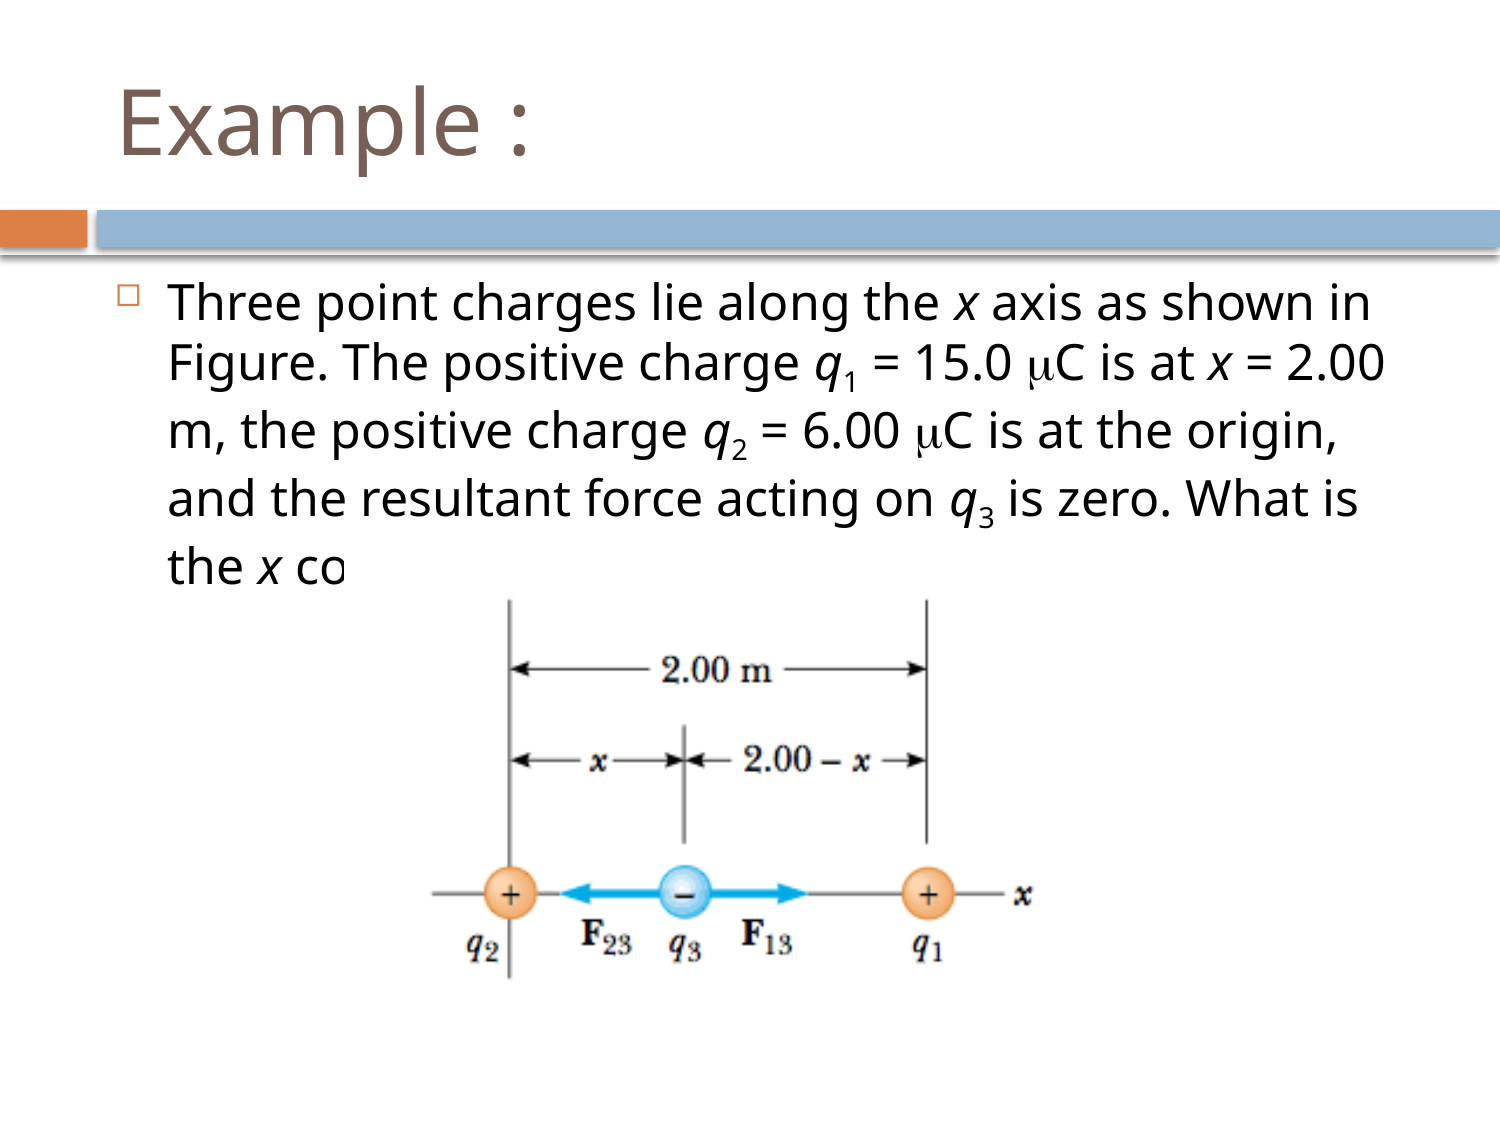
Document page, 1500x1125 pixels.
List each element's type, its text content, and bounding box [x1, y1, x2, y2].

title Example : [100, 37, 1438, 200]
list Three point charges lie along the x axis as shown in Figure. The positive charge q1 = 15.0 mC is at x = 2.00 m, the positive charge q2 = 6.00 mC is at the origin, and the resultant force acting on q3 is zero. What is the x coordinate of q3? [100, 262, 1438, 1000]
picture [344, 542, 1121, 996]
